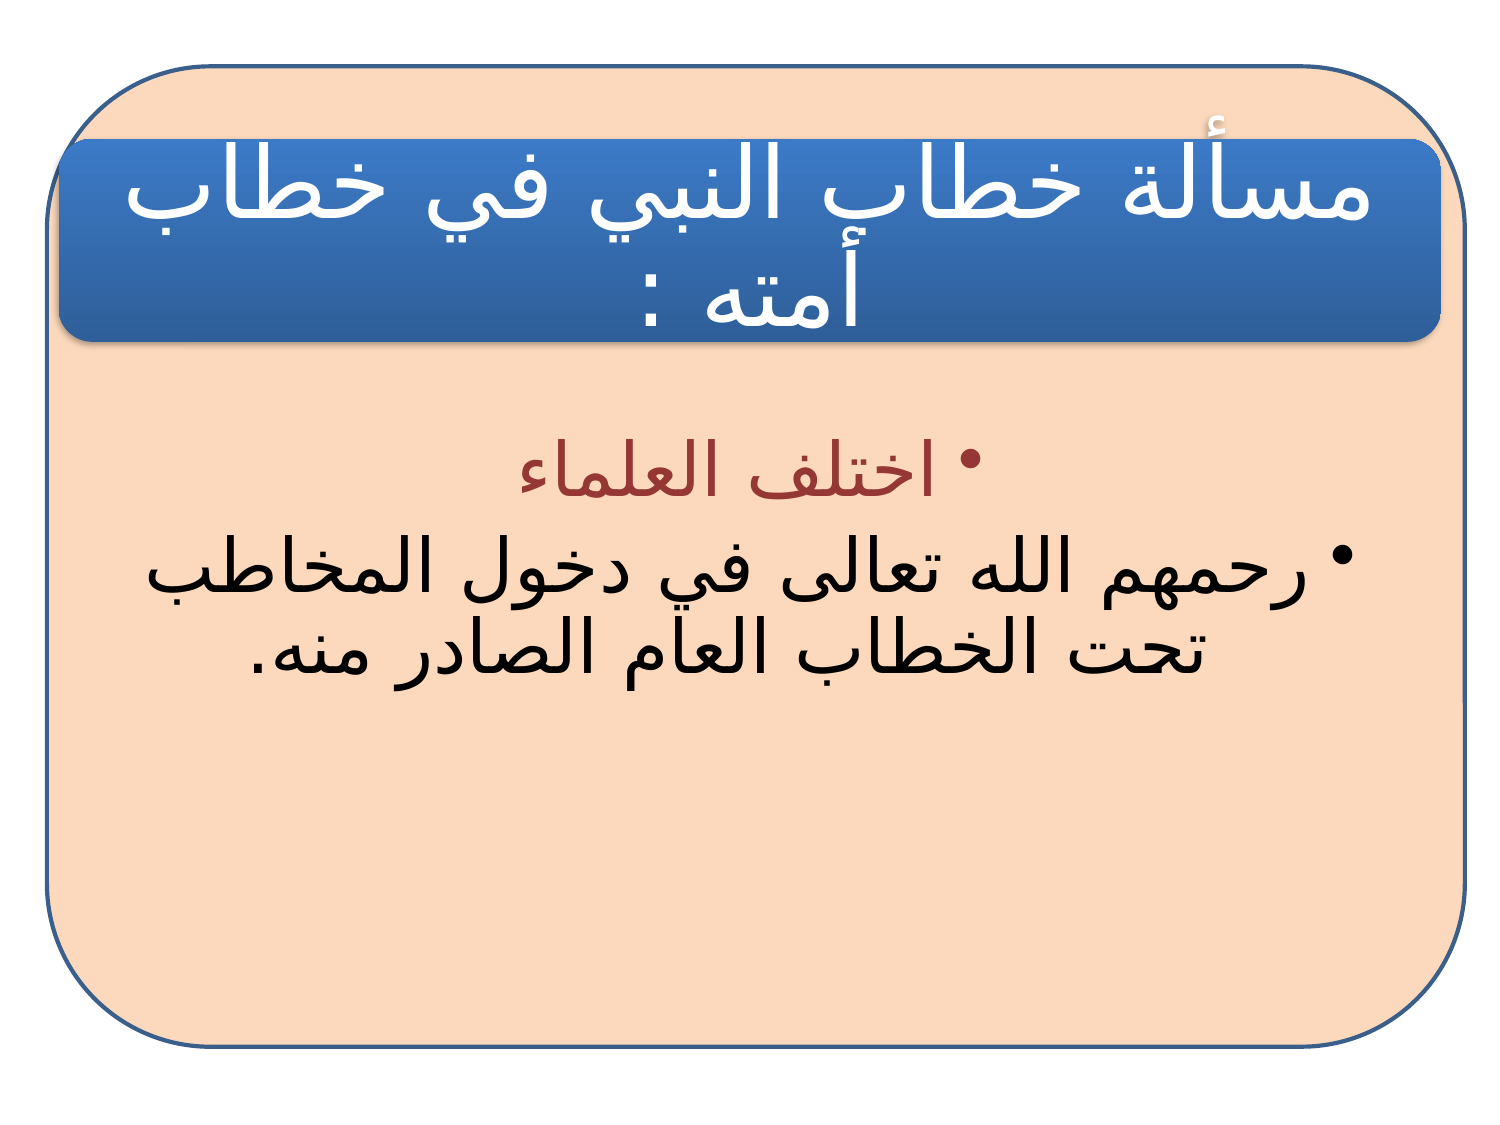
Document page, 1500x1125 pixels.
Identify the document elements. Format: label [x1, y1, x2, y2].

text_box [58, 81, 1442, 868]
text_box [139, 64, 1372, 80]
text_box [44, 151, 1467, 1049]
